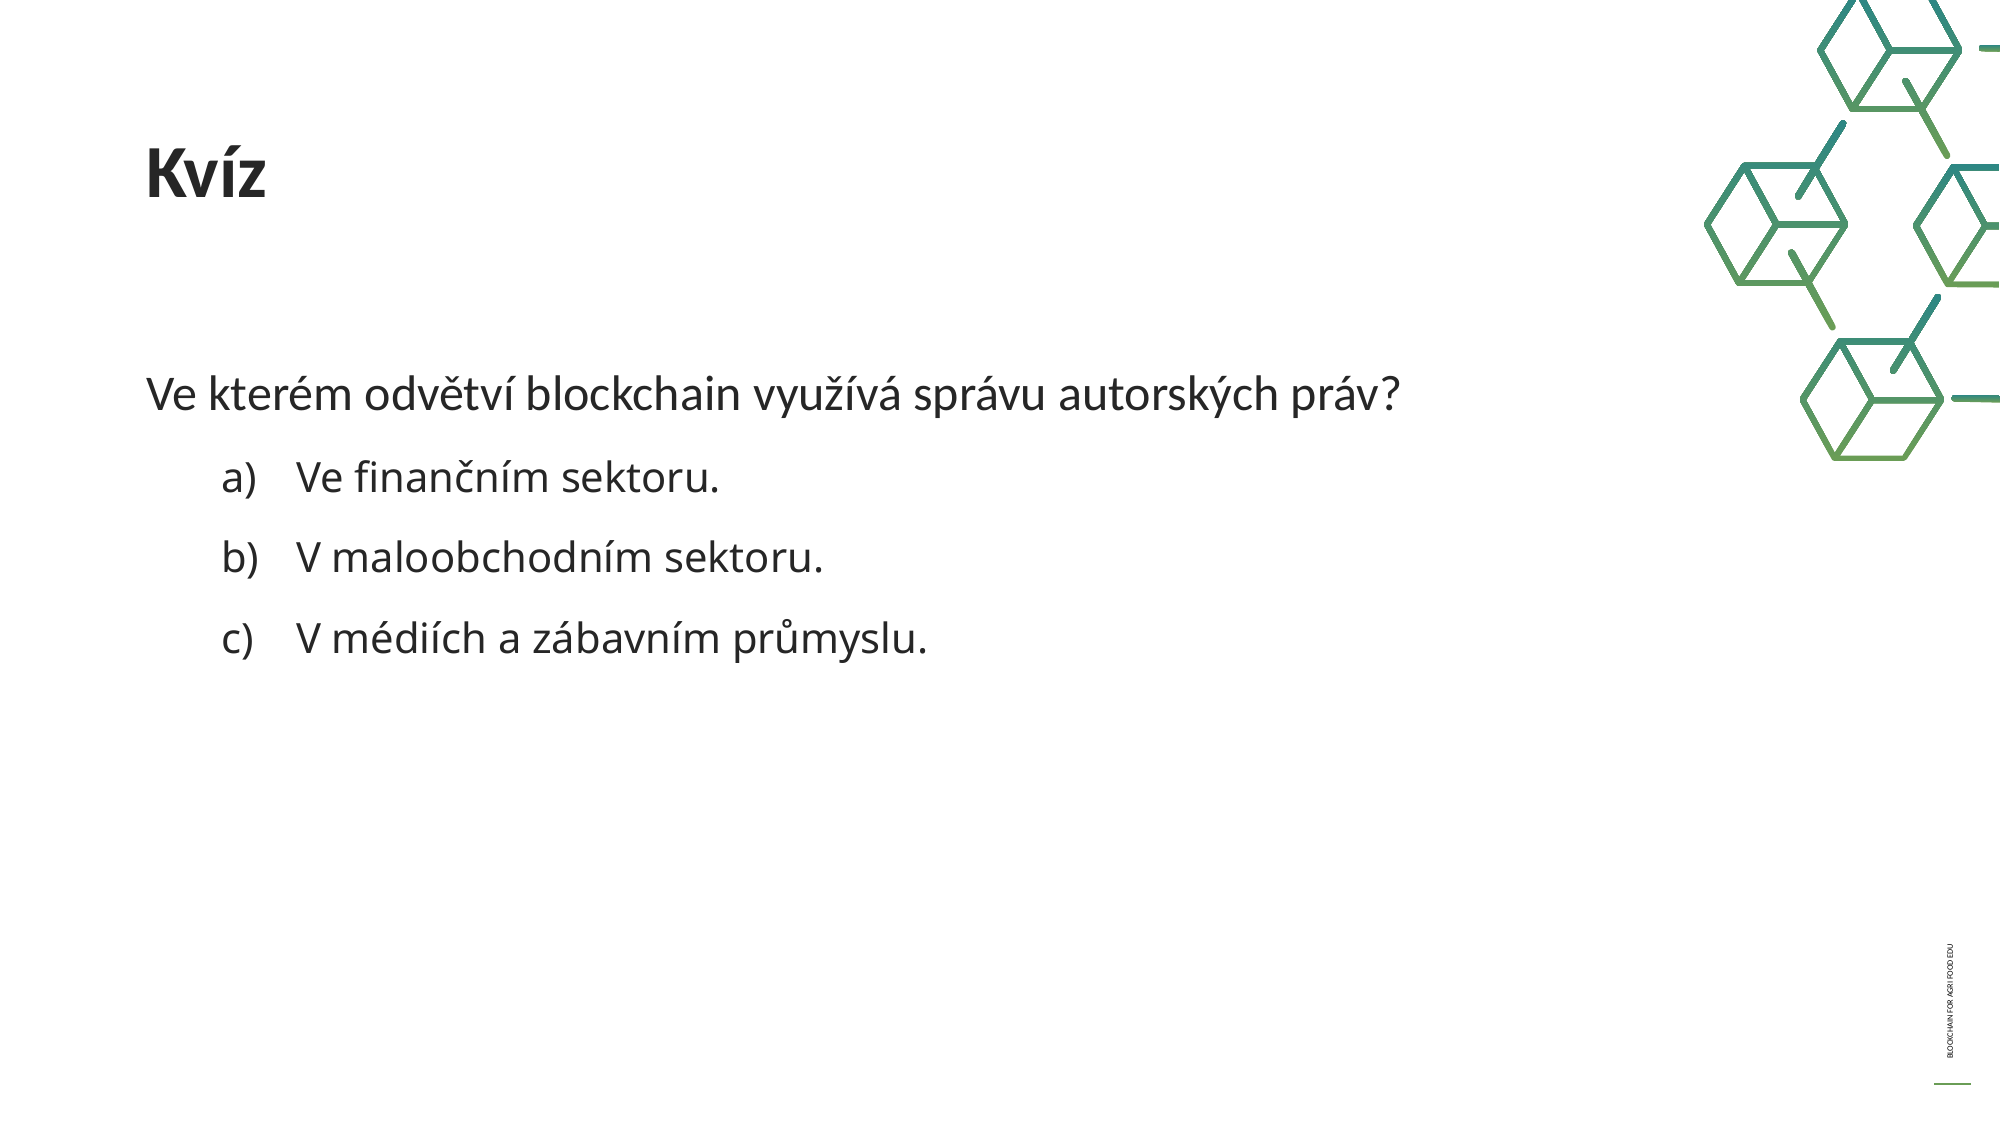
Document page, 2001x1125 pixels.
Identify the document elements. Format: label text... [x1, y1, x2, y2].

list Ve kterém odvětví blockchain využívá správu autorských práv? Ve finančním sektoru. V maloobchodním sektoru. V médiích a zábavním průmyslu. [130, 348, 1869, 1035]
list Kvíz [130, 124, 1698, 337]
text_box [1703, 0, 2000, 462]
